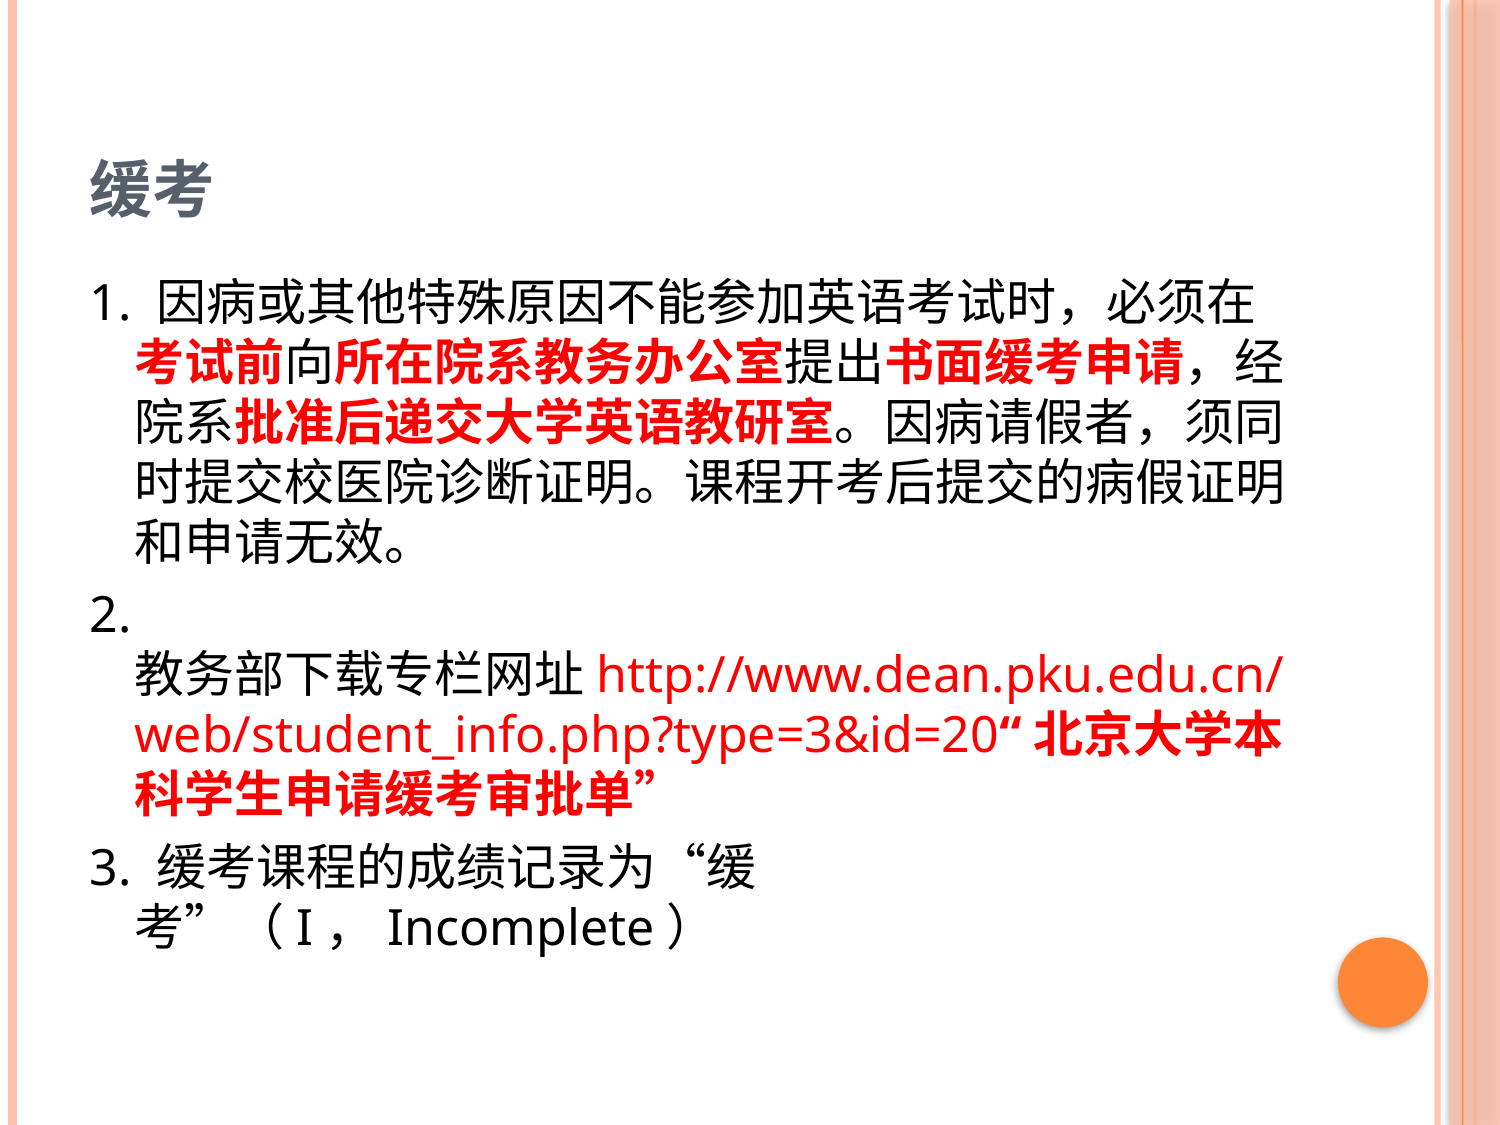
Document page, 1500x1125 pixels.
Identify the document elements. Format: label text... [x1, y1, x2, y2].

list 1. 因病或其他特殊原因不能参加英语考试时，必须在考试前向所在院系教务办公室提出书面缓考申请，经院系批准后递交大学英语教研室。因病请假者，须同时提交校医院诊断证明。课程开考后提交的病假证明和申请无效。 2. 教务部下载专栏网址http://www.dean.pku.edu.cn/web/student_info.php?type=3&id=20“北京大学本科学生申请缓考审批单” 3. 缓考课程的成绩记录为“缓考”（I，Incomplete） [75, 262, 1300, 1062]
title 缓考 [75, 45, 1300, 233]
